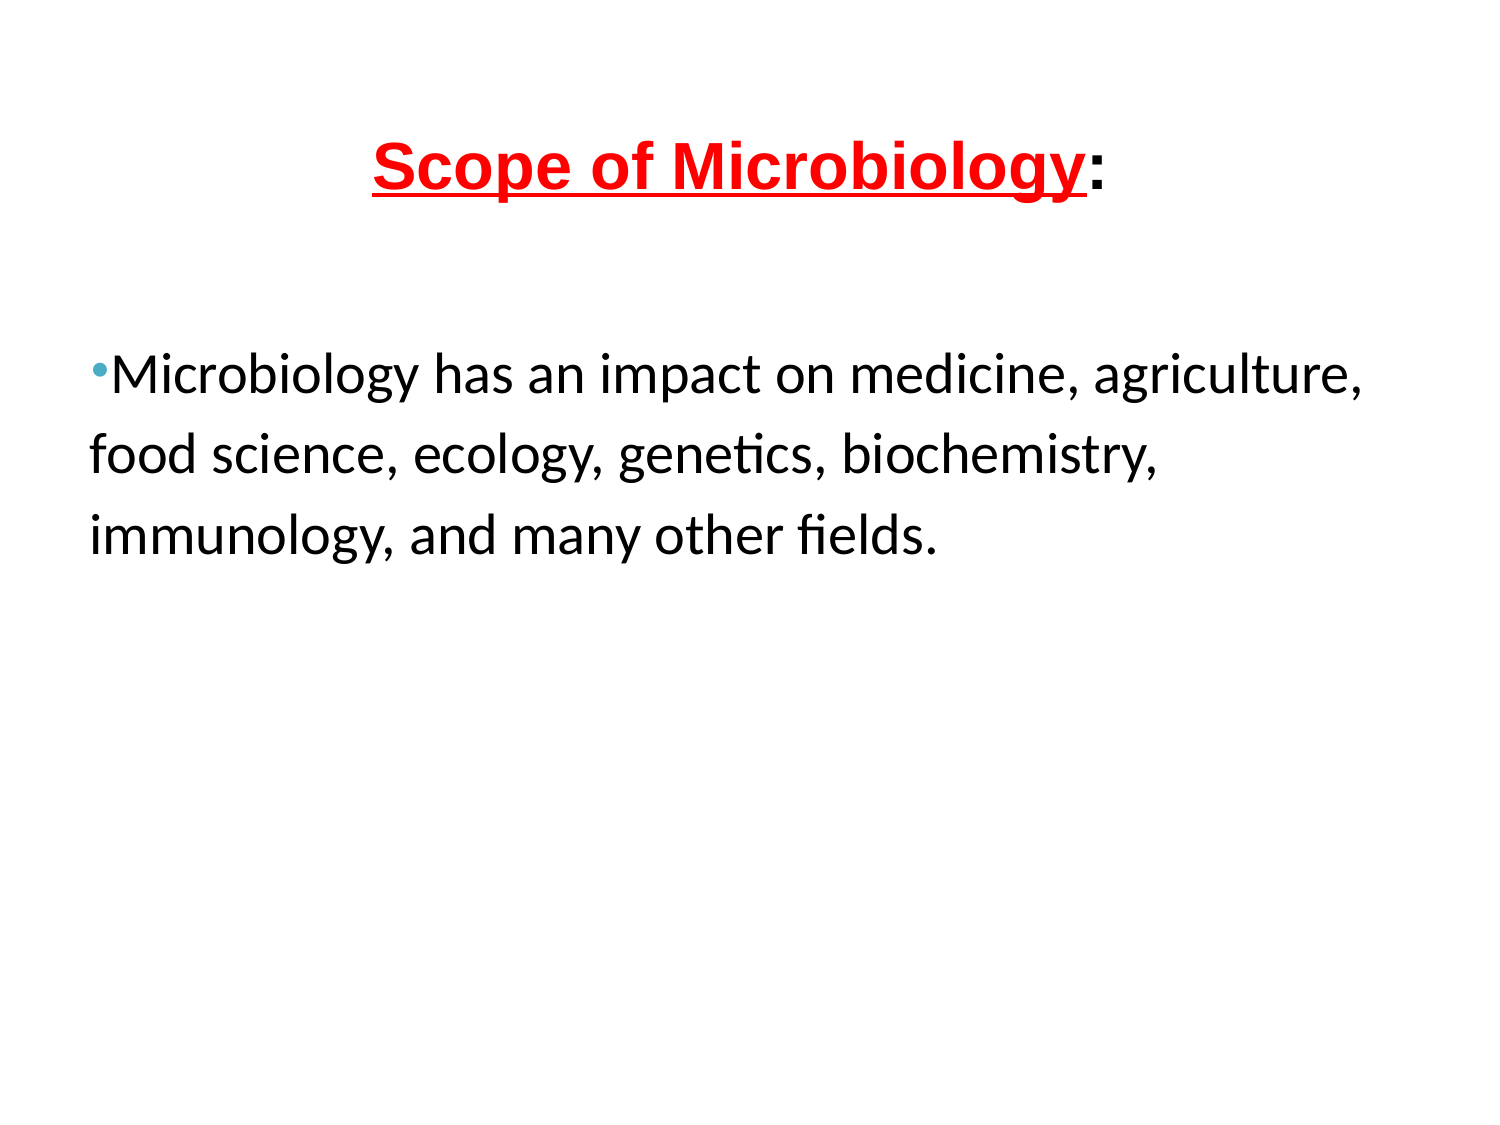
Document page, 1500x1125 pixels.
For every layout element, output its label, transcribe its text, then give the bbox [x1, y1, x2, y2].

text_box Microbiology has an impact on medicine, agriculture, food science, ecology, genetics, biochemistry, immunology, and many other fields. [74, 317, 1425, 1038]
text_box Scope of Microbiology: [74, 115, 1425, 304]
